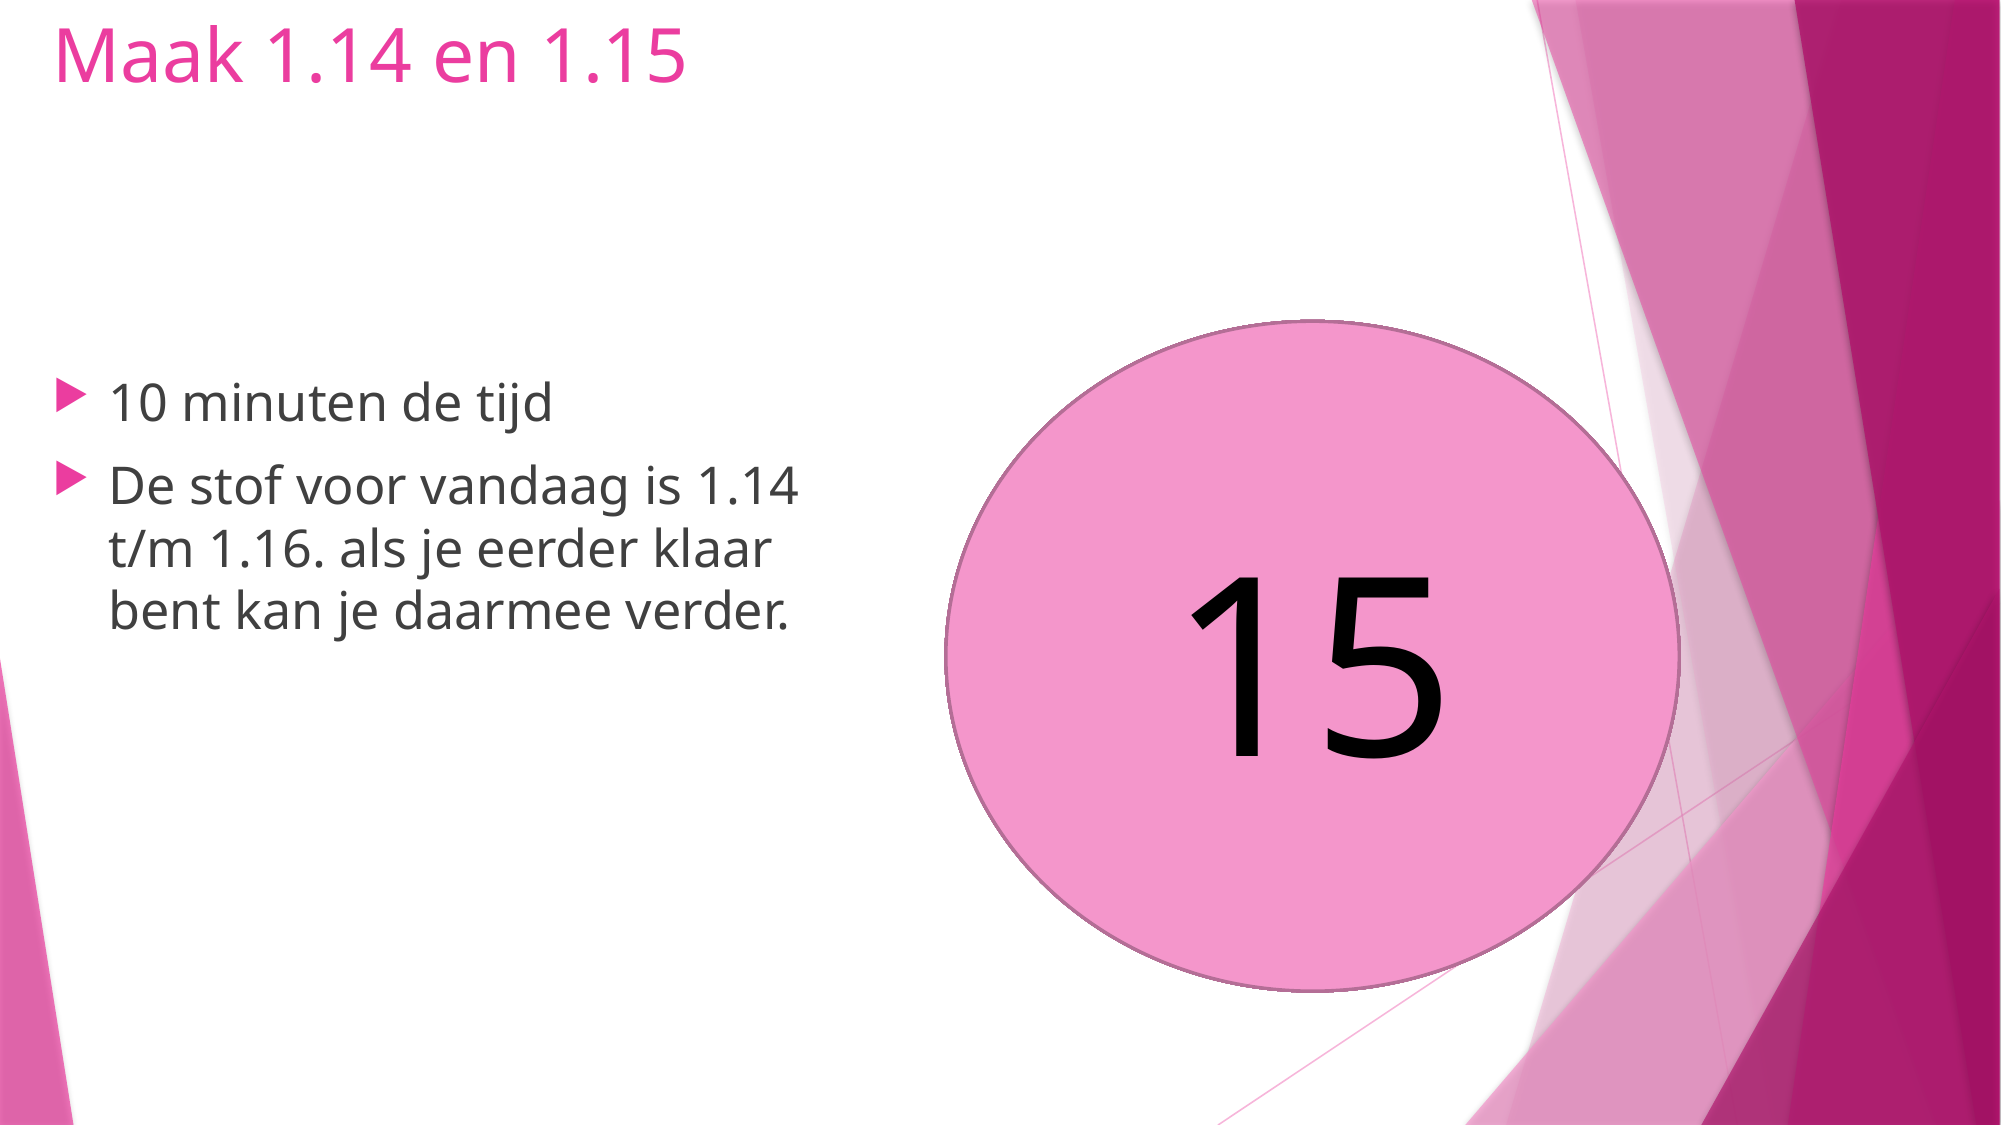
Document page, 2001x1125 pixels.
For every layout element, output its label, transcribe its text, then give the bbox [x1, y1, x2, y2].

list 10 minuten de tijd De stof voor vandaag is 1.14 t/m 1.16. als je eerder klaar bent kan je daarmee verder. [37, 278, 818, 1013]
text_box 15 [944, 319, 1681, 993]
title Maak 1.14 en 1.15 [37, 0, 1494, 260]
